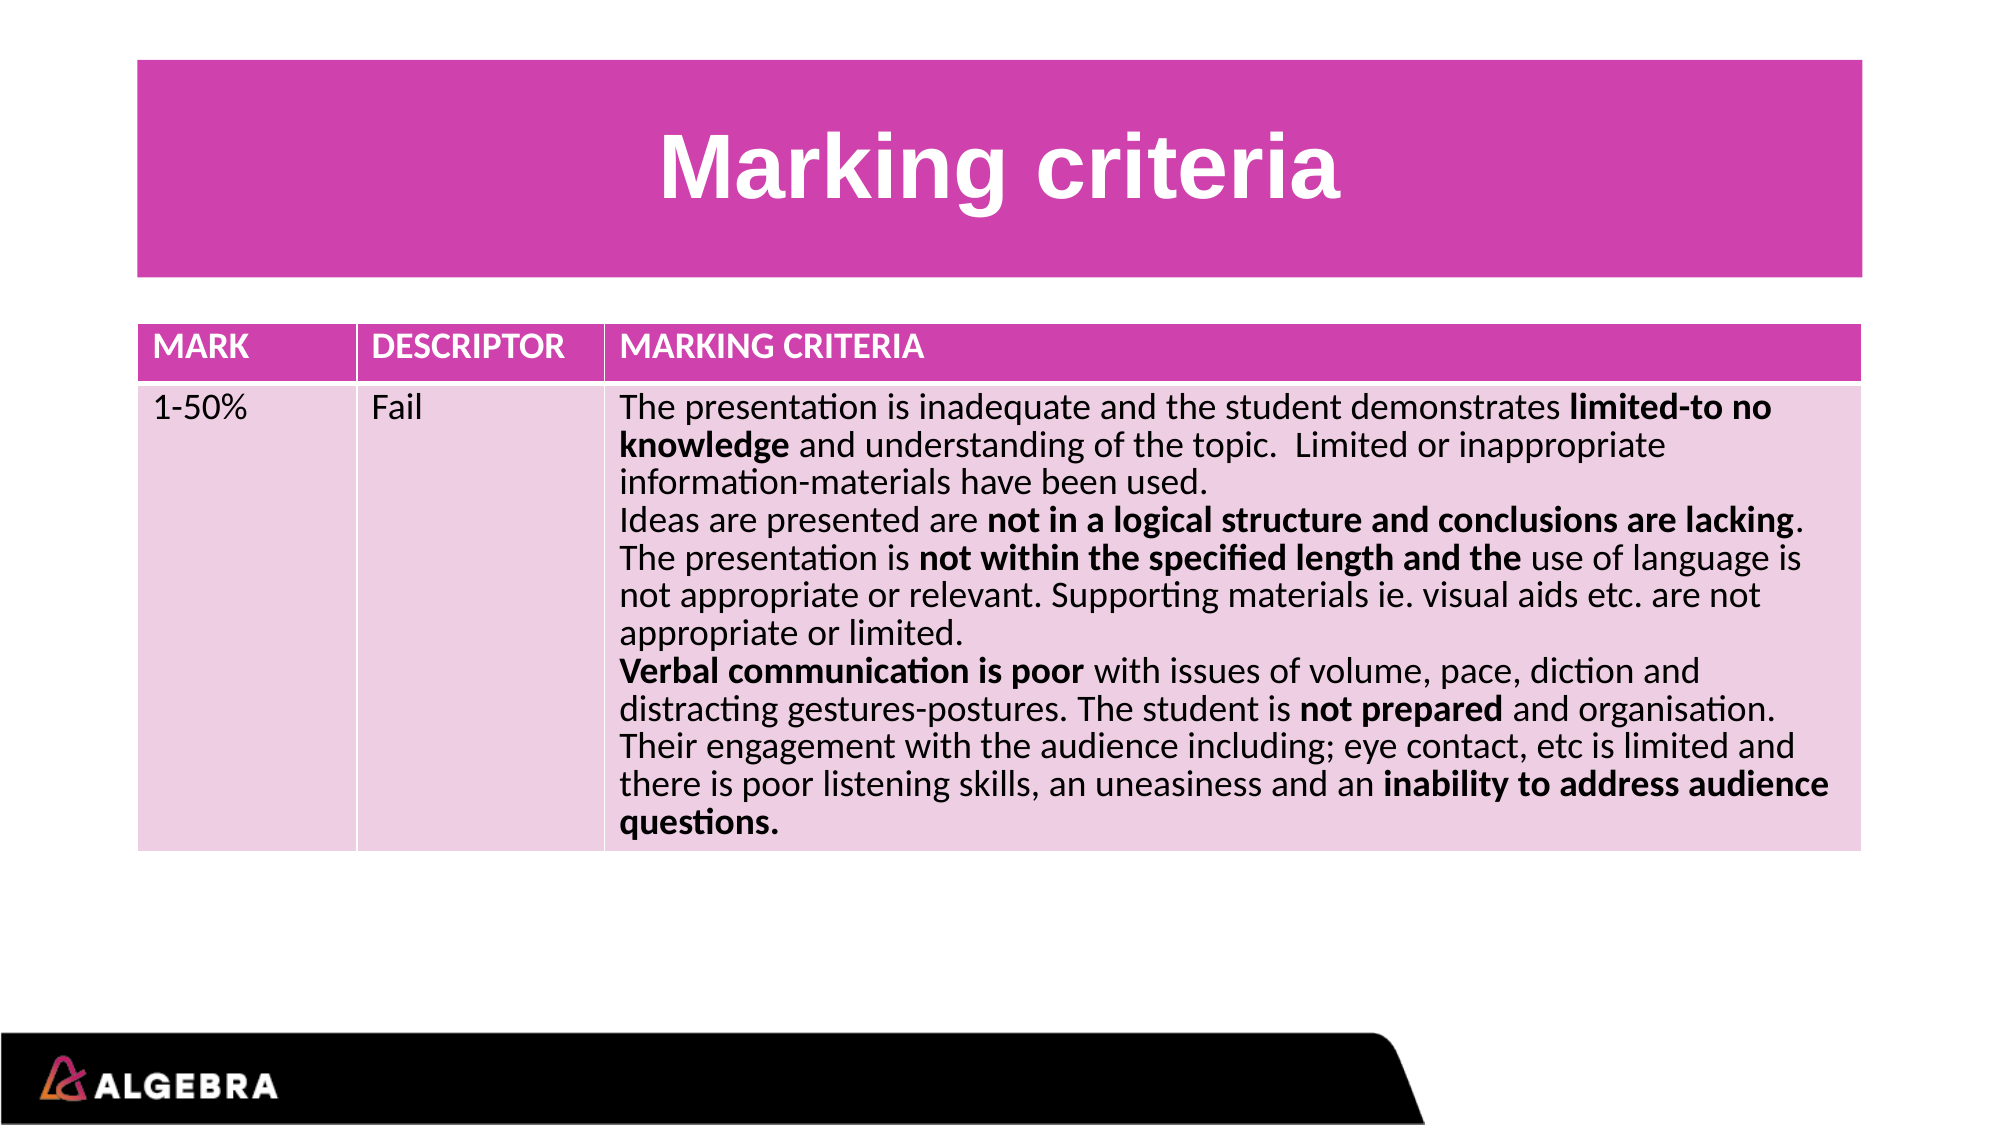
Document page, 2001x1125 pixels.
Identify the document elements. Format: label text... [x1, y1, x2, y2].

table_cell 1-50% [138, 386, 356, 851]
picture [0, 1032, 1425, 1125]
table_header MARKING CRITERIA [605, 324, 1861, 381]
table_header DESCRIPTOR [358, 324, 604, 381]
table_header MARK [138, 324, 356, 381]
title Marking criteria [137, 59, 1863, 278]
table_cell The presentation is inadequate and the student demonstrates limited-to no knowledge and understanding of the topic. Limited or inappropriate information-materials have been used. Ideas are presented are not in a logical structure and conclusions are lacking. The presentation is not within the specified length and the use of language is not appropriate or relevant. Supporting materials ie. visual aids etc. are not appropriate or limited. Verbal communication is poor with issues of volume, pace, diction and distracting gestures-postures. The student is not prepared and organisation. Their engagement with the audience including; eye contact, etc is limited and there is poor listening skills, an uneasiness and an inability to address audience questions. [605, 386, 1861, 851]
table_cell Fail [358, 386, 604, 851]
